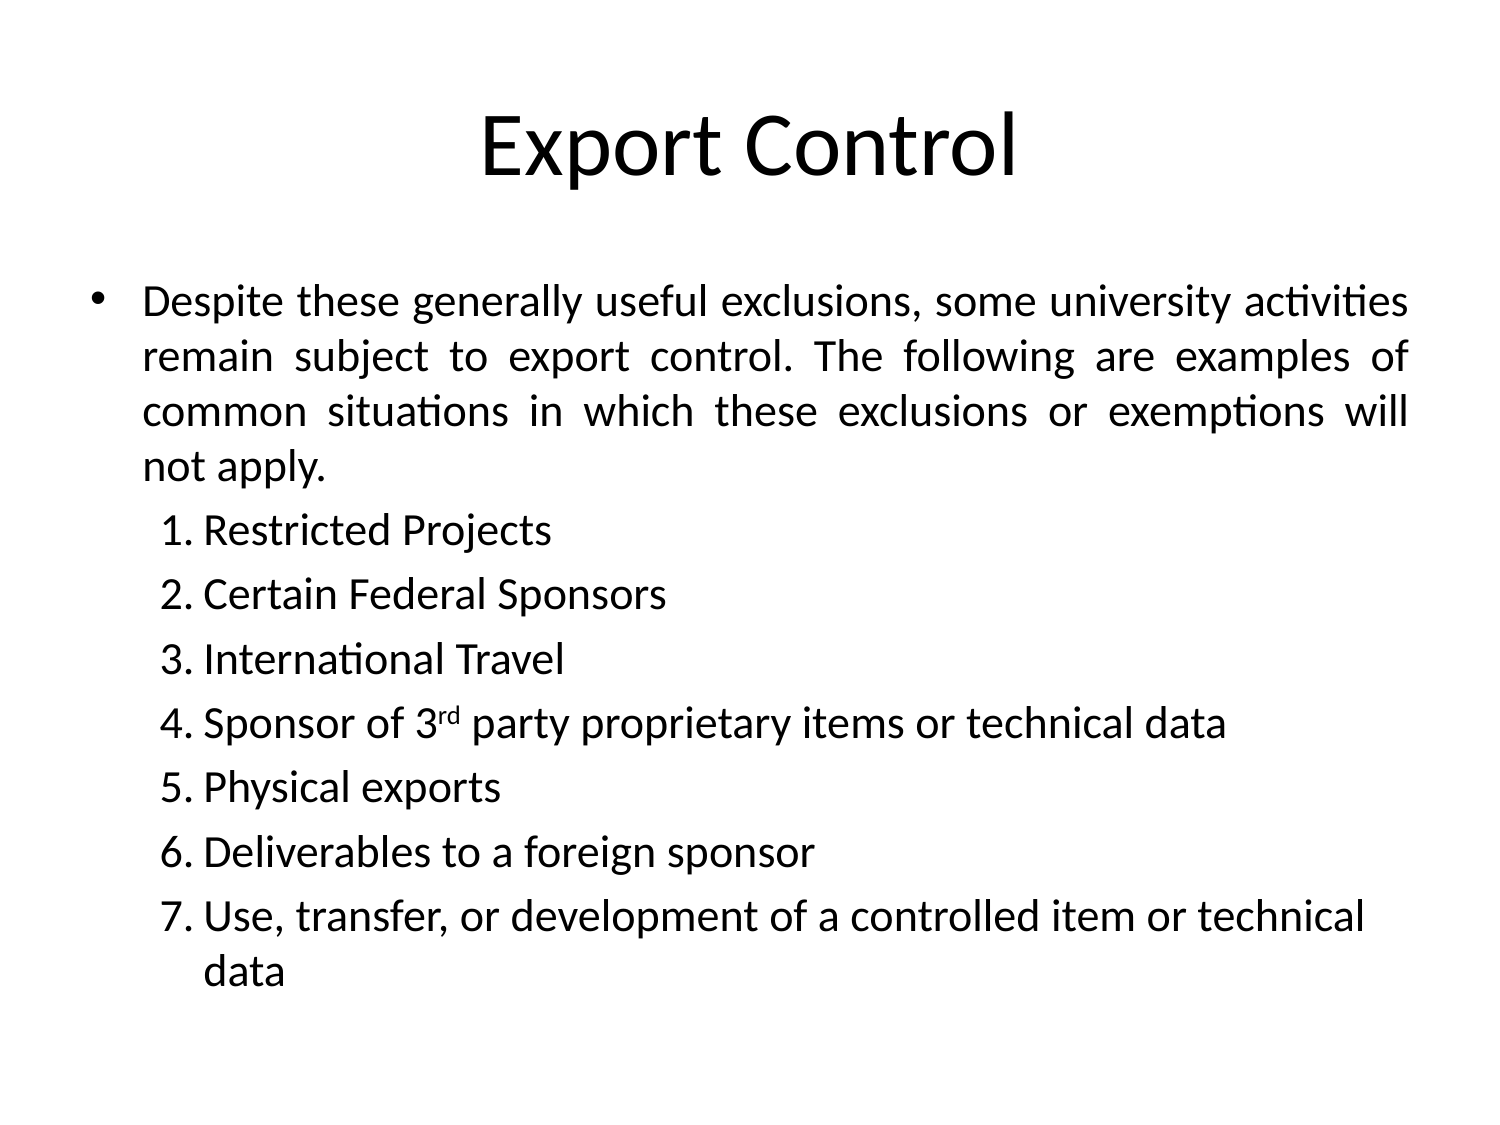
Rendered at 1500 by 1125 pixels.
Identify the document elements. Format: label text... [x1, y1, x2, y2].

title Export Control [75, 45, 1425, 233]
list Despite these generally useful exclusions, some university activities remain subject to export control. The following are examples of common situations in which these exclusions or exemptions will not apply. Restricted Projects Certain Federal Sponsors International Travel Sponsor of 3rd party proprietary items or technical data Physical exports Deliverables to a foreign sponsor Use, transfer, or development of a controlled item or technical data [75, 262, 1425, 1005]
